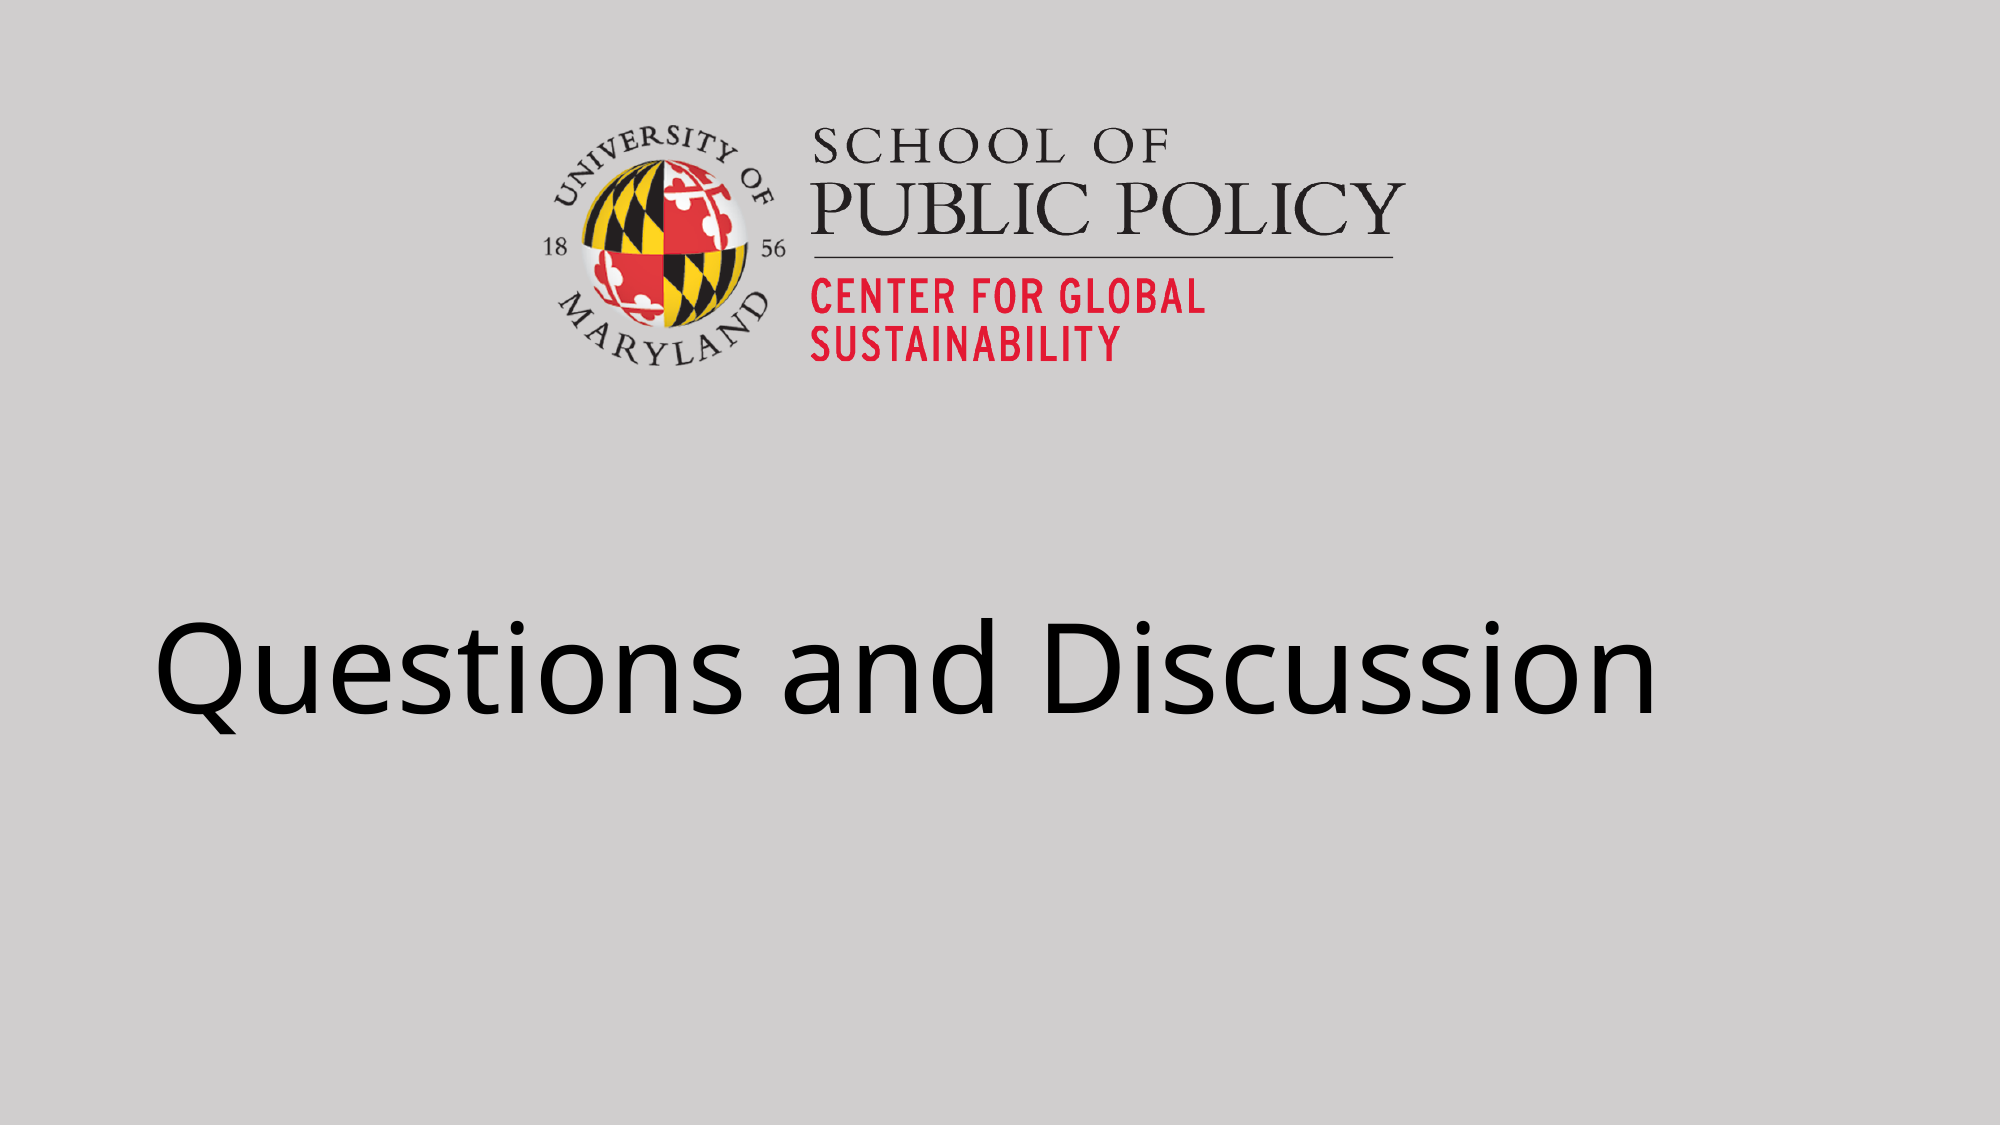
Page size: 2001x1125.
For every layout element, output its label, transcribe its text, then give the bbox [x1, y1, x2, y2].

title Questions and Discussion [136, 280, 1862, 749]
picture [543, 125, 1406, 366]
